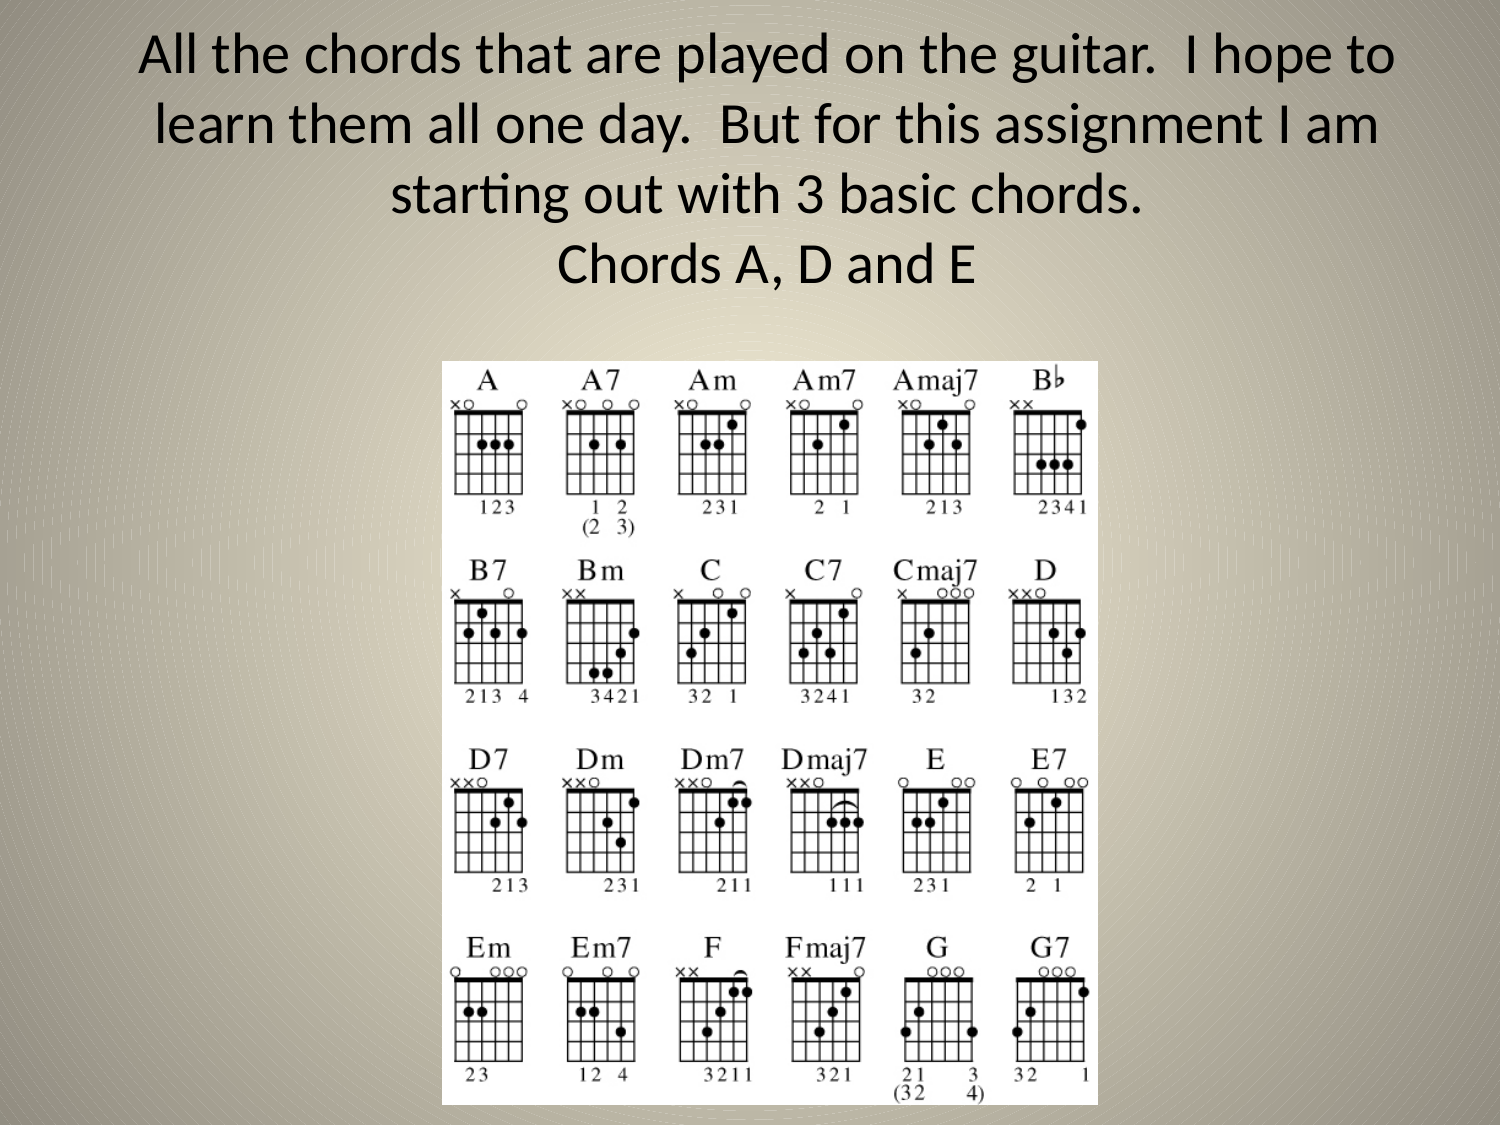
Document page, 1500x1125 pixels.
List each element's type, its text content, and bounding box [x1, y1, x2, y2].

title All the chords that are played on the guitar. I hope to learn them all one day. But for this assignment I am starting out with 3 basic chords. Chords A, D and E [100, 19, 1436, 362]
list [442, 361, 1098, 1105]
